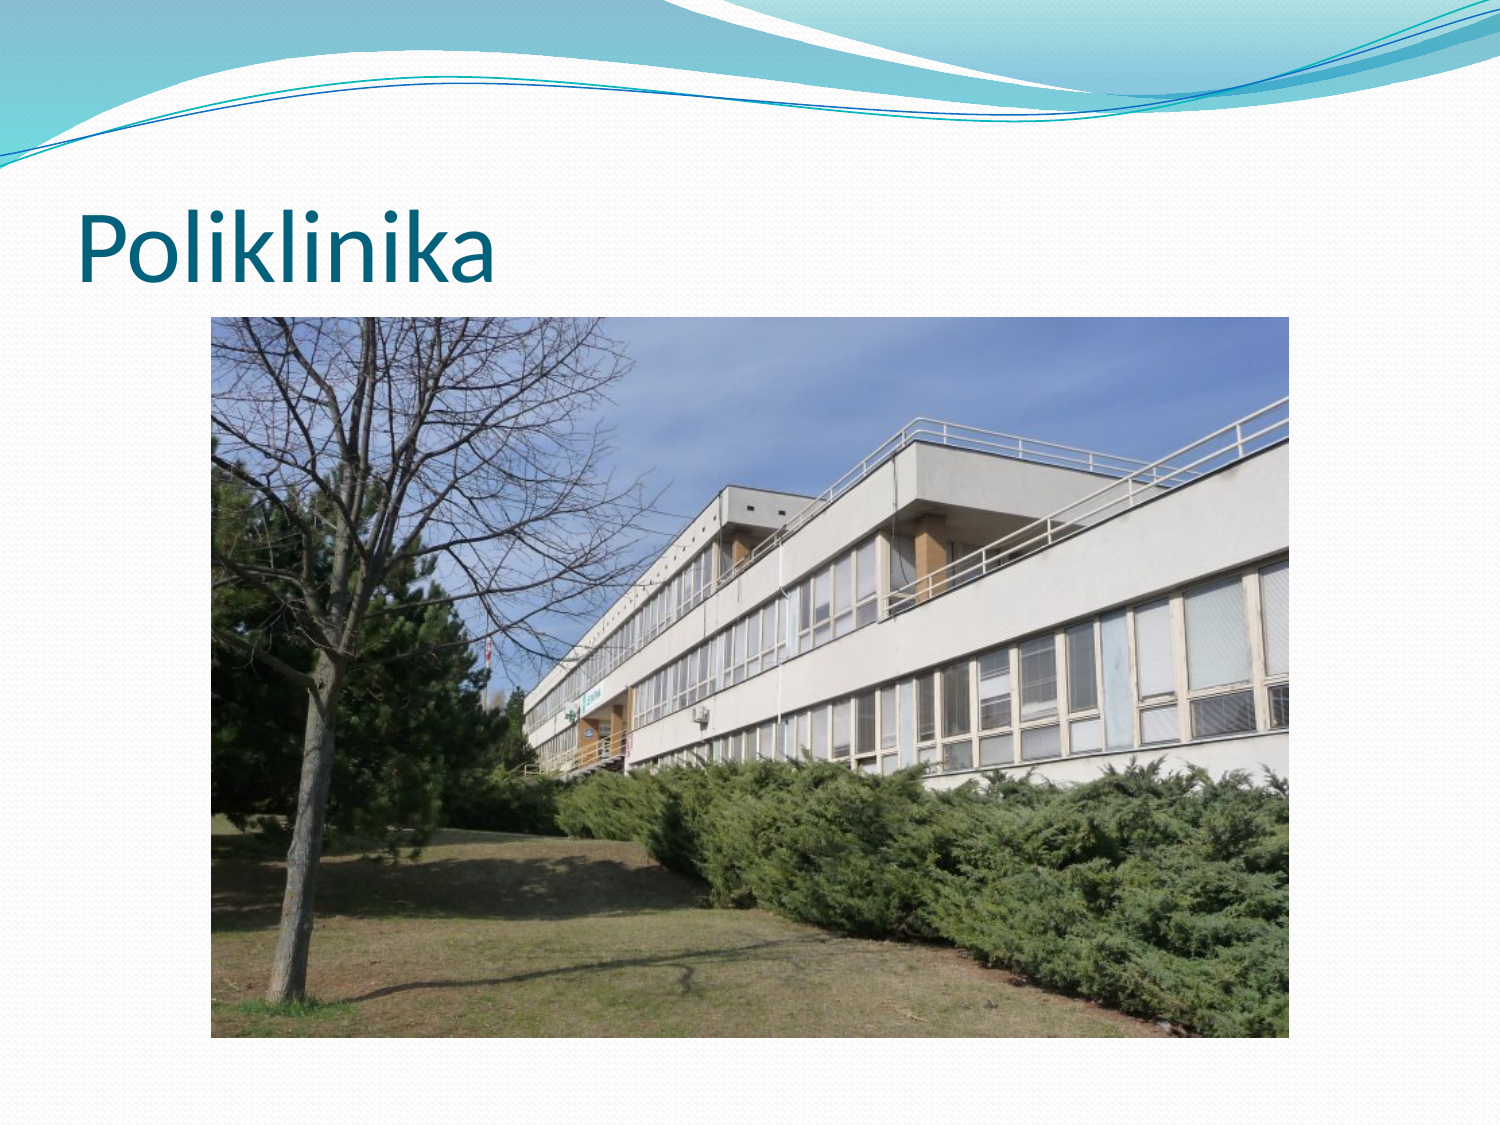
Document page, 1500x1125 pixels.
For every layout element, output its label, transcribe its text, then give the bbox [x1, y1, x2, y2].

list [211, 317, 1289, 1038]
title Poliklinika [75, 115, 1425, 303]
